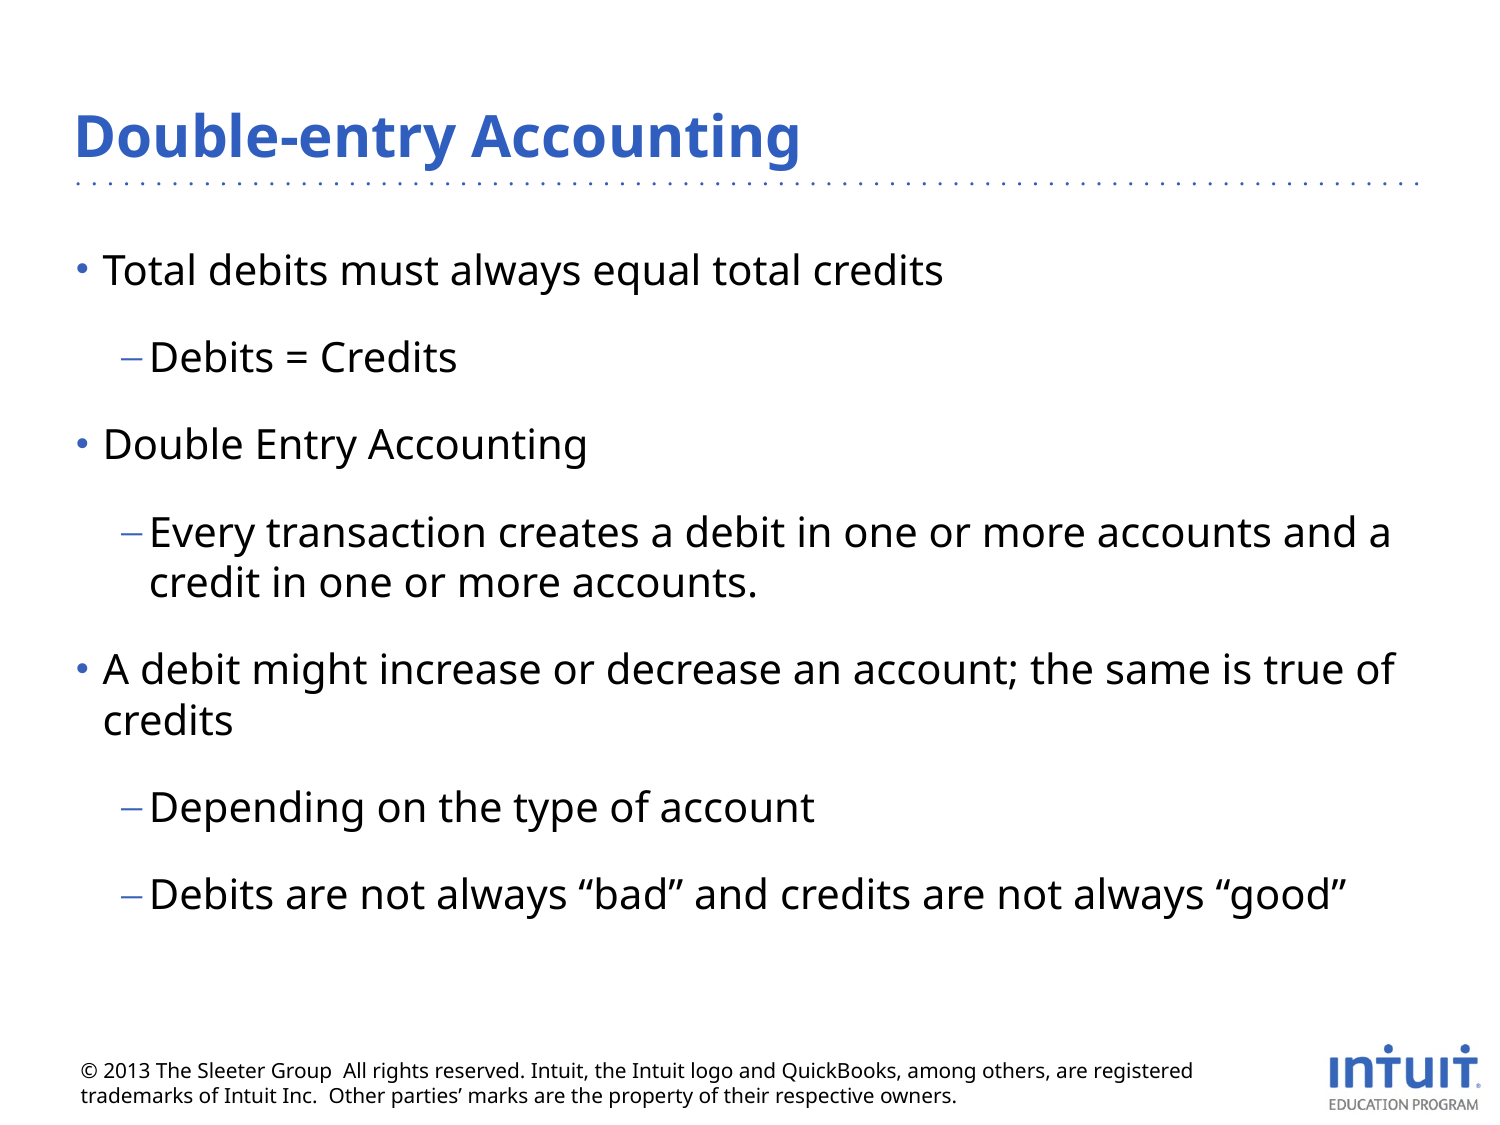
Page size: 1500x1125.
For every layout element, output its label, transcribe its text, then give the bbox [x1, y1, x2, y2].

picture [1325, 1039, 1485, 1116]
title Double-entry Accounting [73, 62, 1424, 169]
list Total debits must always equal total credits Debits = Credits Double Entry Accounting Every transaction creates a debit in one or more accounts and a credit in one or more accounts. A debit might increase or decrease an account; the same is true of credits Depending on the type of account Debits are not always “bad” and credits are not always “good” [75, 235, 1424, 1012]
